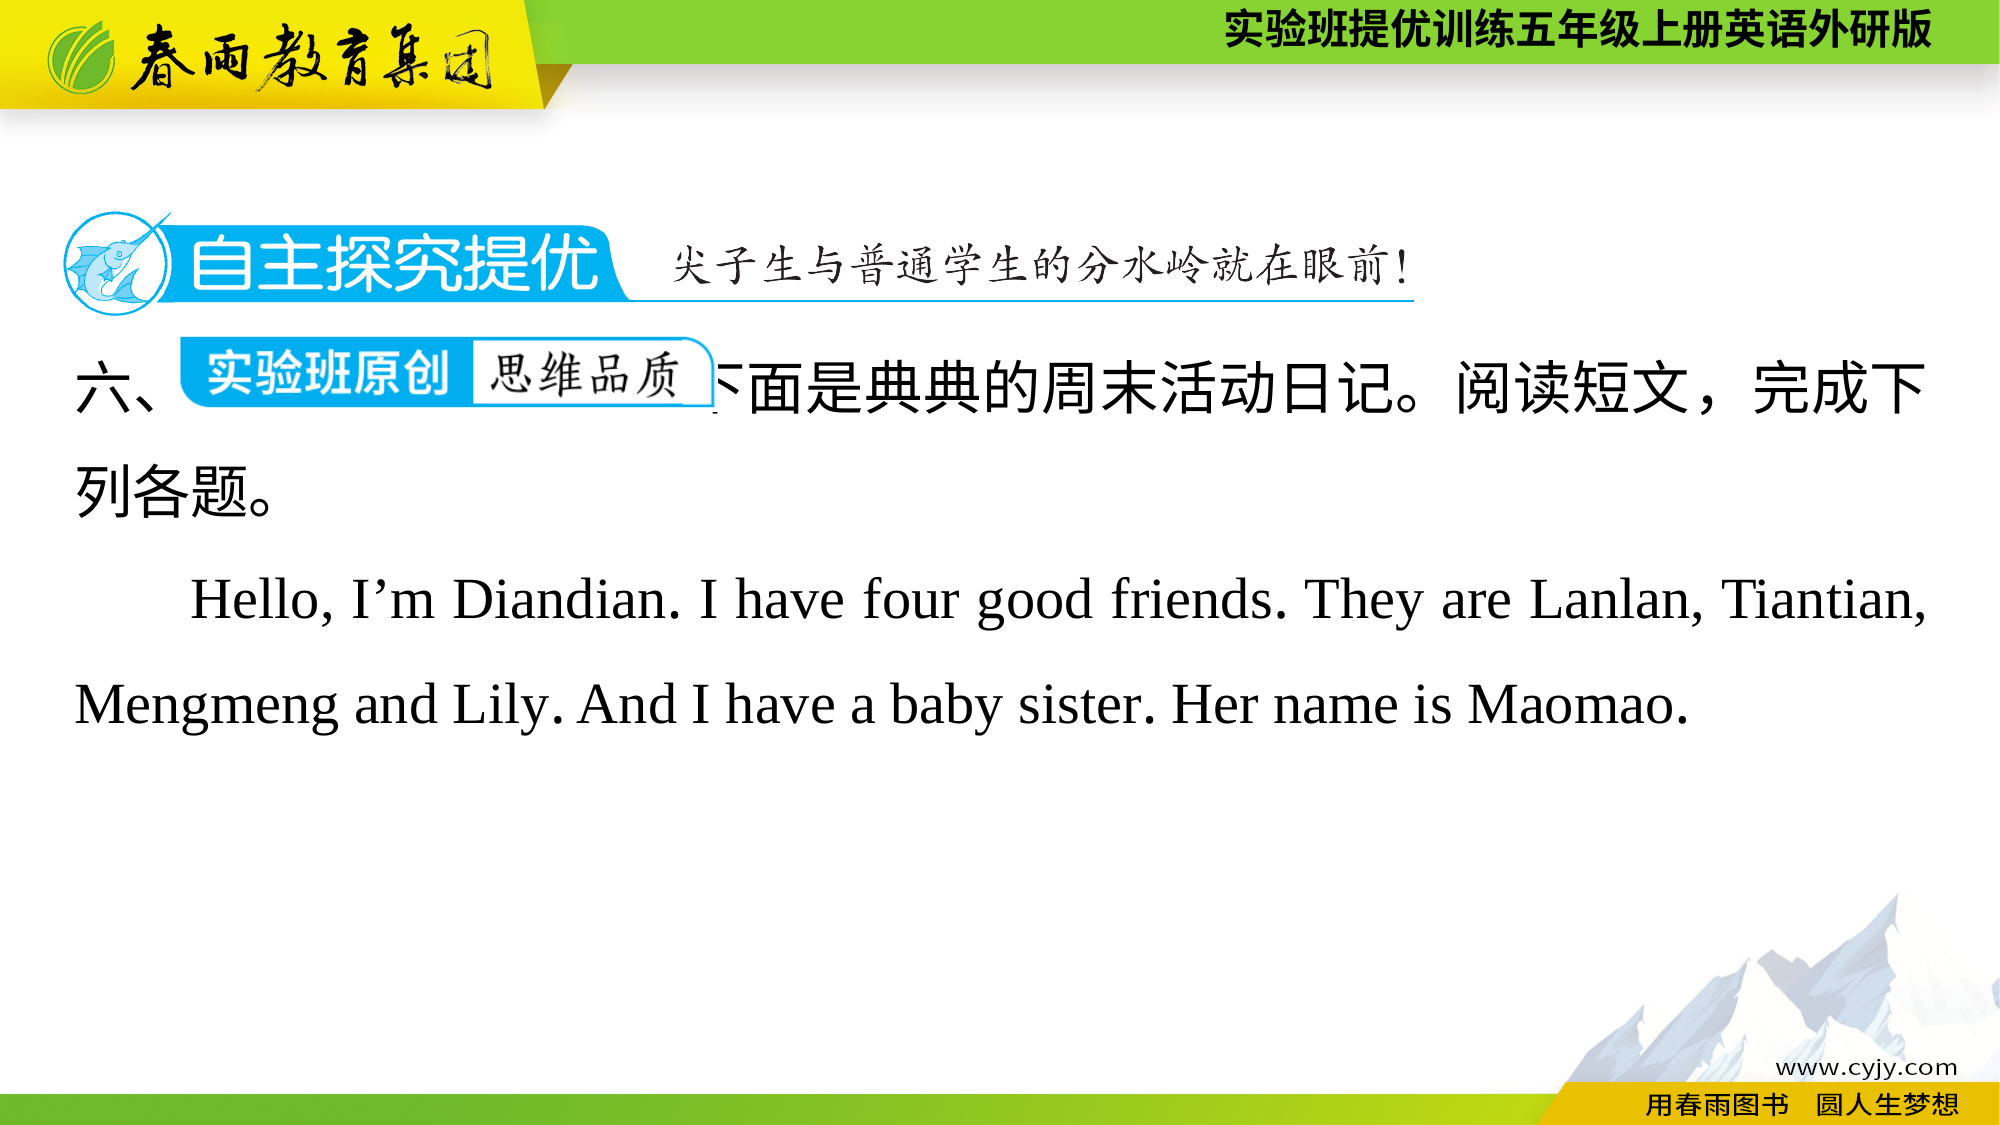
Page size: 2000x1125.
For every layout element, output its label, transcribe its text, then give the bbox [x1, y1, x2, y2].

picture [0, 0, 2000, 1125]
list 六、 下面是典典的周末活动日记。阅读短文，完成下列各题。 Hello, I’m Diandian. I have four good friends. They are Lanlan, Tiantian, Mengmeng and Lily. And I have a baby sister. Her name is Maomao. [59, 308, 1944, 854]
